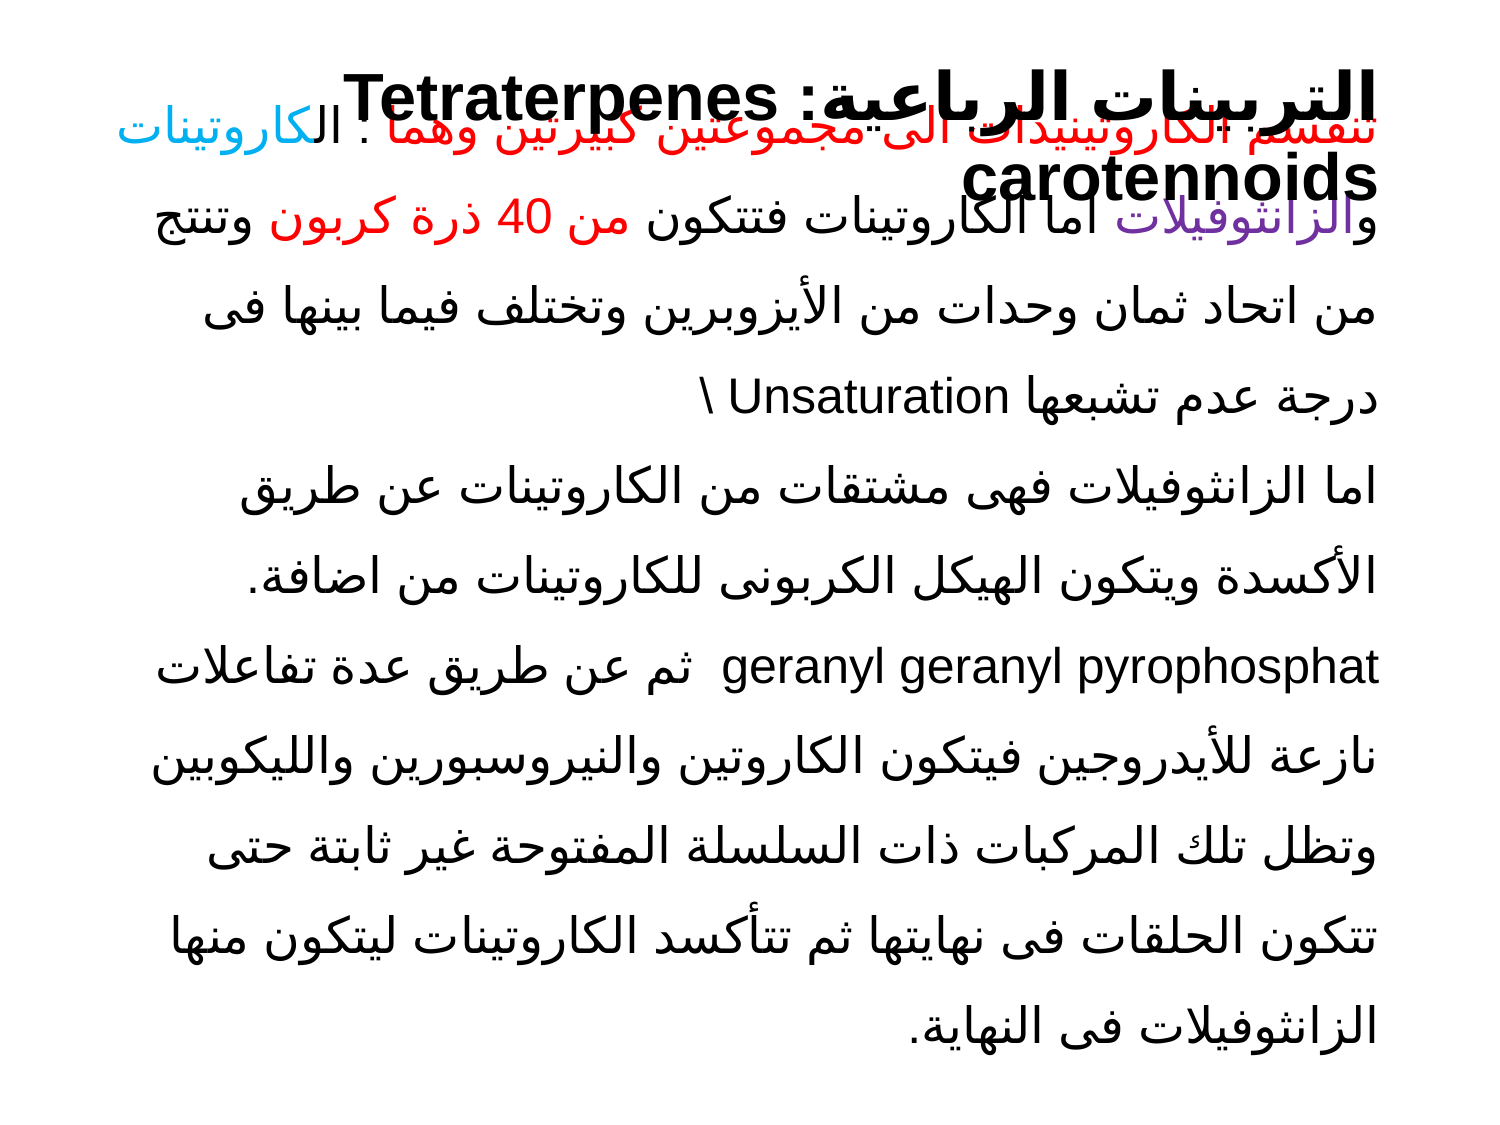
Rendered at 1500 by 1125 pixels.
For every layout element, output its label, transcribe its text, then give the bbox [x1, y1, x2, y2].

text_box تنقسم الكاروتينيدات الى مجموعتين كبيرتين وهما : الكاروتينات والزانثوفيلات اما الكاروتينات فتتكون من 40 ذرة كربون وتنتج من اتحاد ثمان وحدات من الأيزوبرين وتختلف فيما بينها فى درجة عدم تشبعها Unsaturation \ اما الزانثوفيلات فهى مشتقات من الكاروتينات عن طريق الأكسدة ويتكون الهيكل الكربونى للكاروتينات من اضافة. geranyl geranyl pyrophosphat ثم عن طريق عدة تفاعلات نازعة للأيدروجين فيتكون الكاروتين والنيروسبورين والليكوبين وتظل تلك المركبات ذات السلسلة المفتوحة غير ثابتة حتى تتكون الحلقات فى نهايتها ثم تتأكسد الكاروتينات ليتكون منها الزانثوفيلات فى النهاية. [93, 222, 1395, 1062]
text_box التربينات الرباعية: Tetraterpenes carotennoids [46, 46, 1395, 222]
